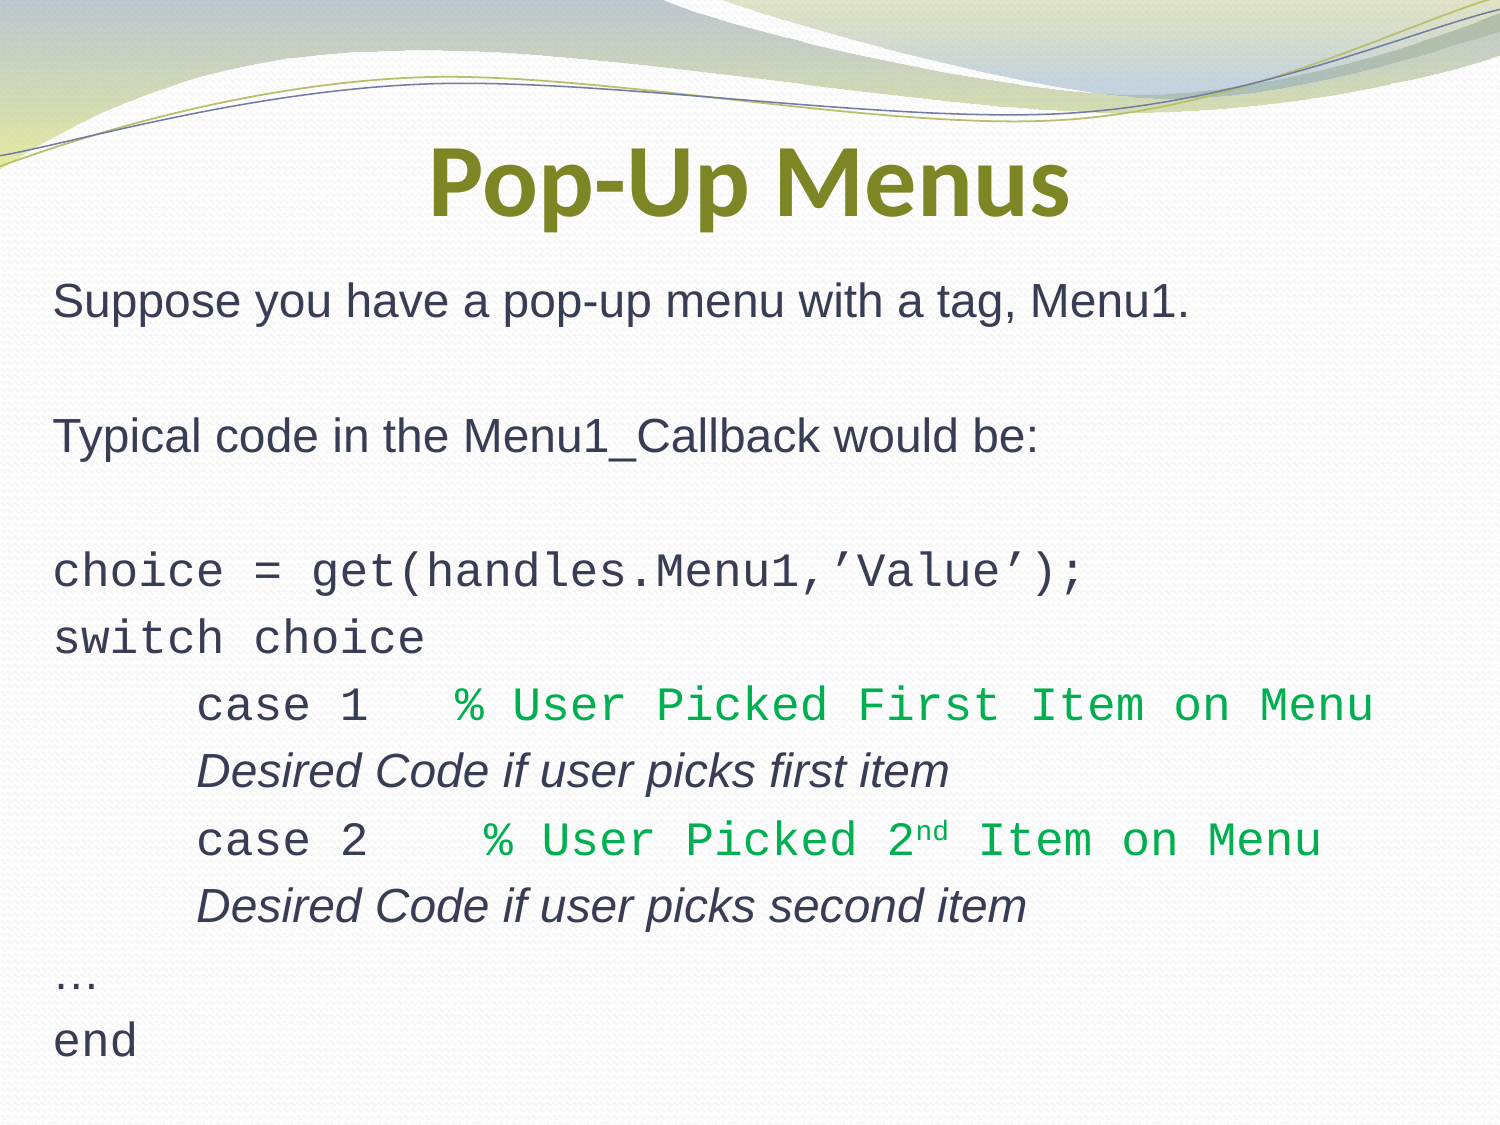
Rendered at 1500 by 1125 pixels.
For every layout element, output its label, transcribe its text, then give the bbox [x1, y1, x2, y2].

title Pop-Up Menus [75, 50, 1425, 238]
list Suppose you have a pop-up menu with a tag, Menu1. Typical code in the Menu1_Callback would be: choice = get(handles.Menu1,’Value’); switch choice case 1 % User Picked First Item on Menu Desired Code if user picks first item case 2 % User Picked 2nd Item on Menu Desired Code if user picks second item … end [37, 262, 1463, 1075]
